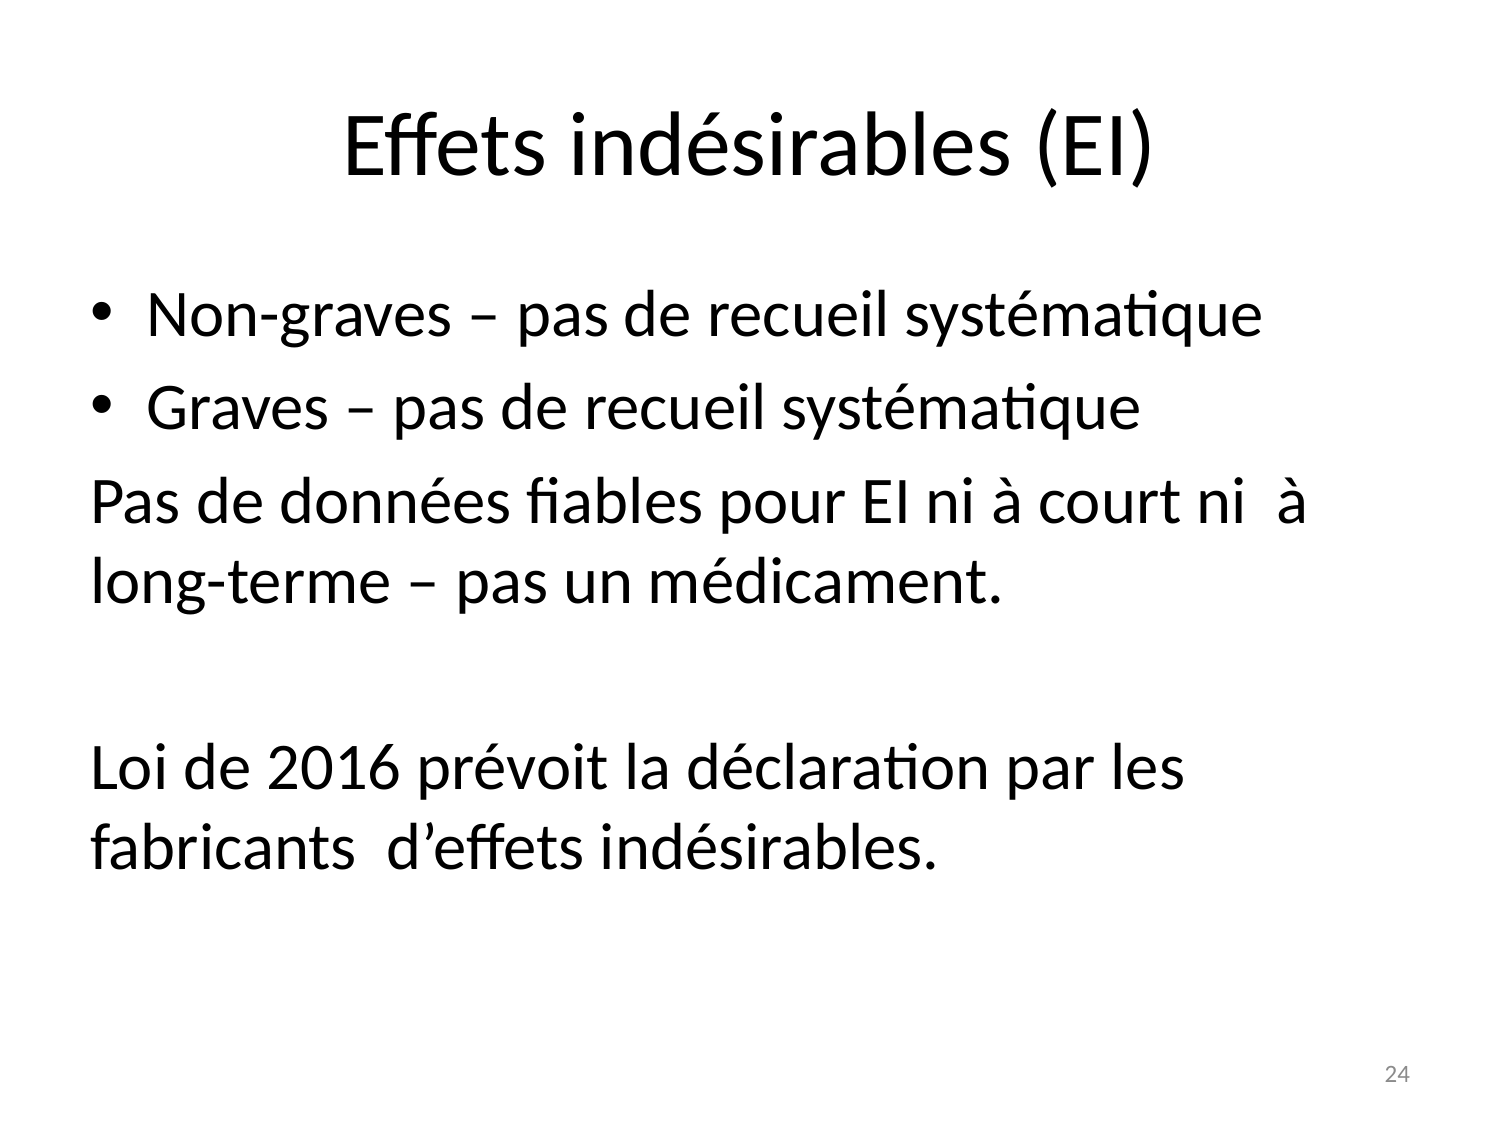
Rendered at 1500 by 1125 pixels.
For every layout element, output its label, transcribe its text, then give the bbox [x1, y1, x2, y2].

slide_number 24 [1074, 1042, 1425, 1103]
title Effets indésirables (EI) [75, 45, 1425, 233]
list Non-graves – pas de recueil systématique Graves – pas de recueil systématique Pas de données fiables pour EI ni à court ni à long-terme – pas un médicament. Loi de 2016 prévoit la déclaration par les fabricants d’effets indésirables. [75, 262, 1425, 1005]
